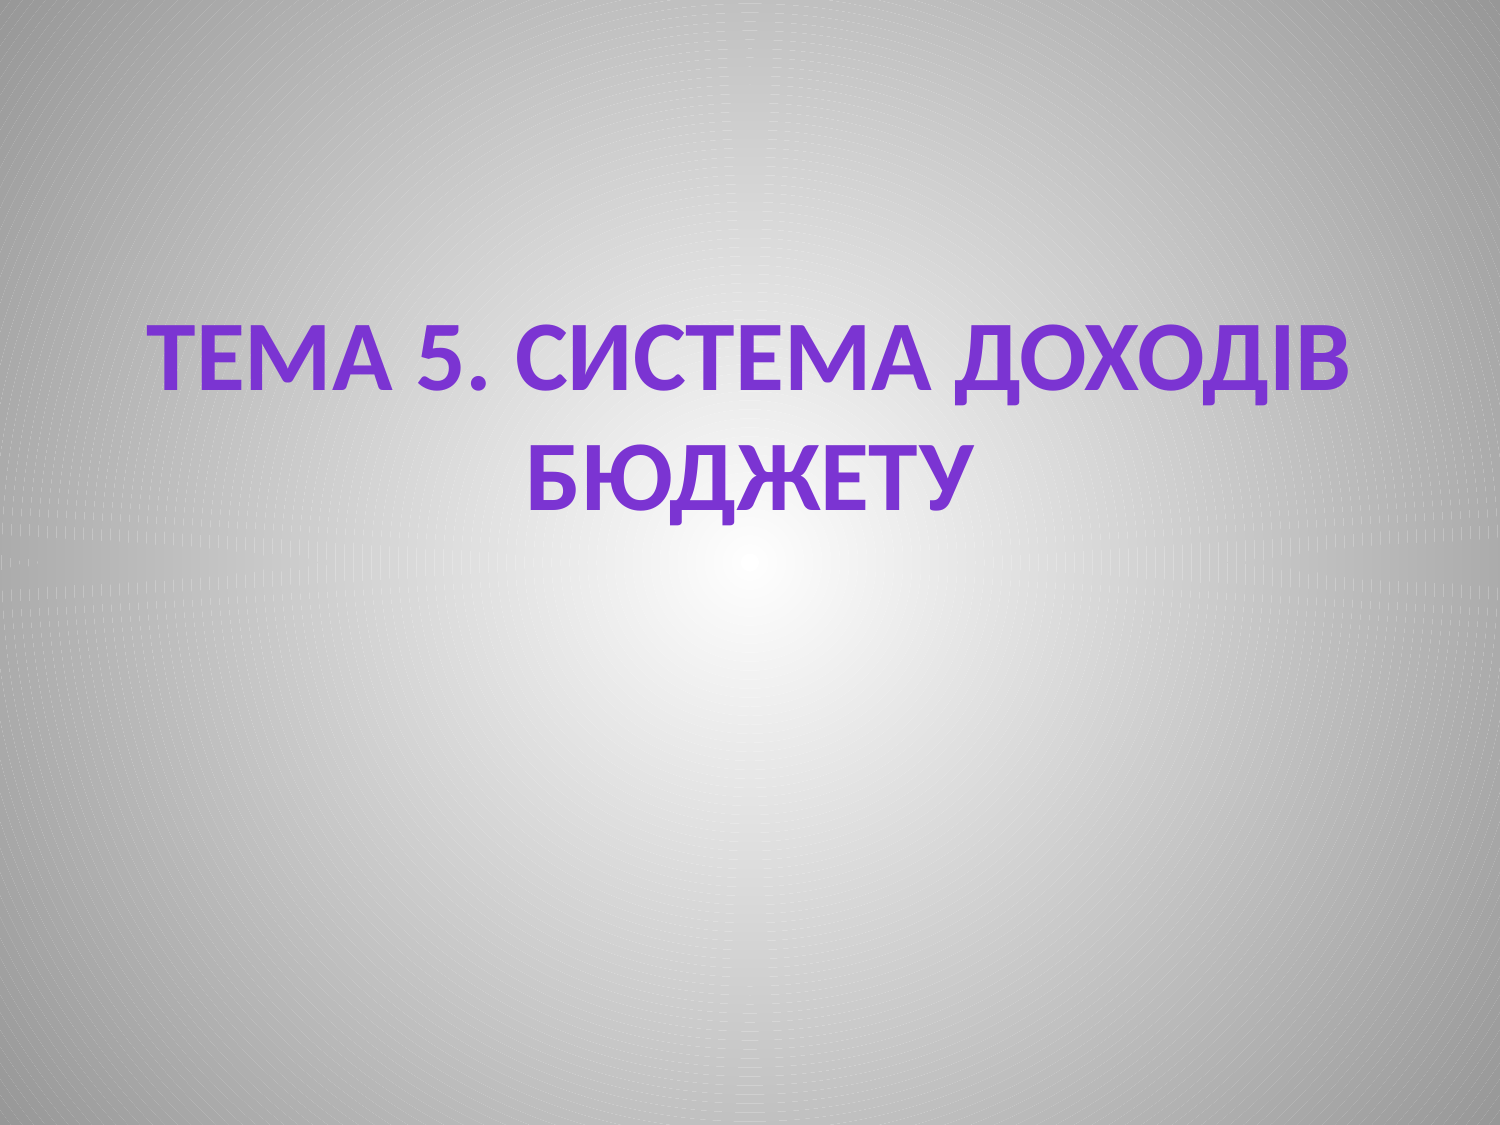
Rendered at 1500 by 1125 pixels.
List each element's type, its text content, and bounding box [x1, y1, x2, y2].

title Тема 5. СИСТЕМА ДОХОДІВ БЮДЖЕТУ [112, 349, 1388, 591]
